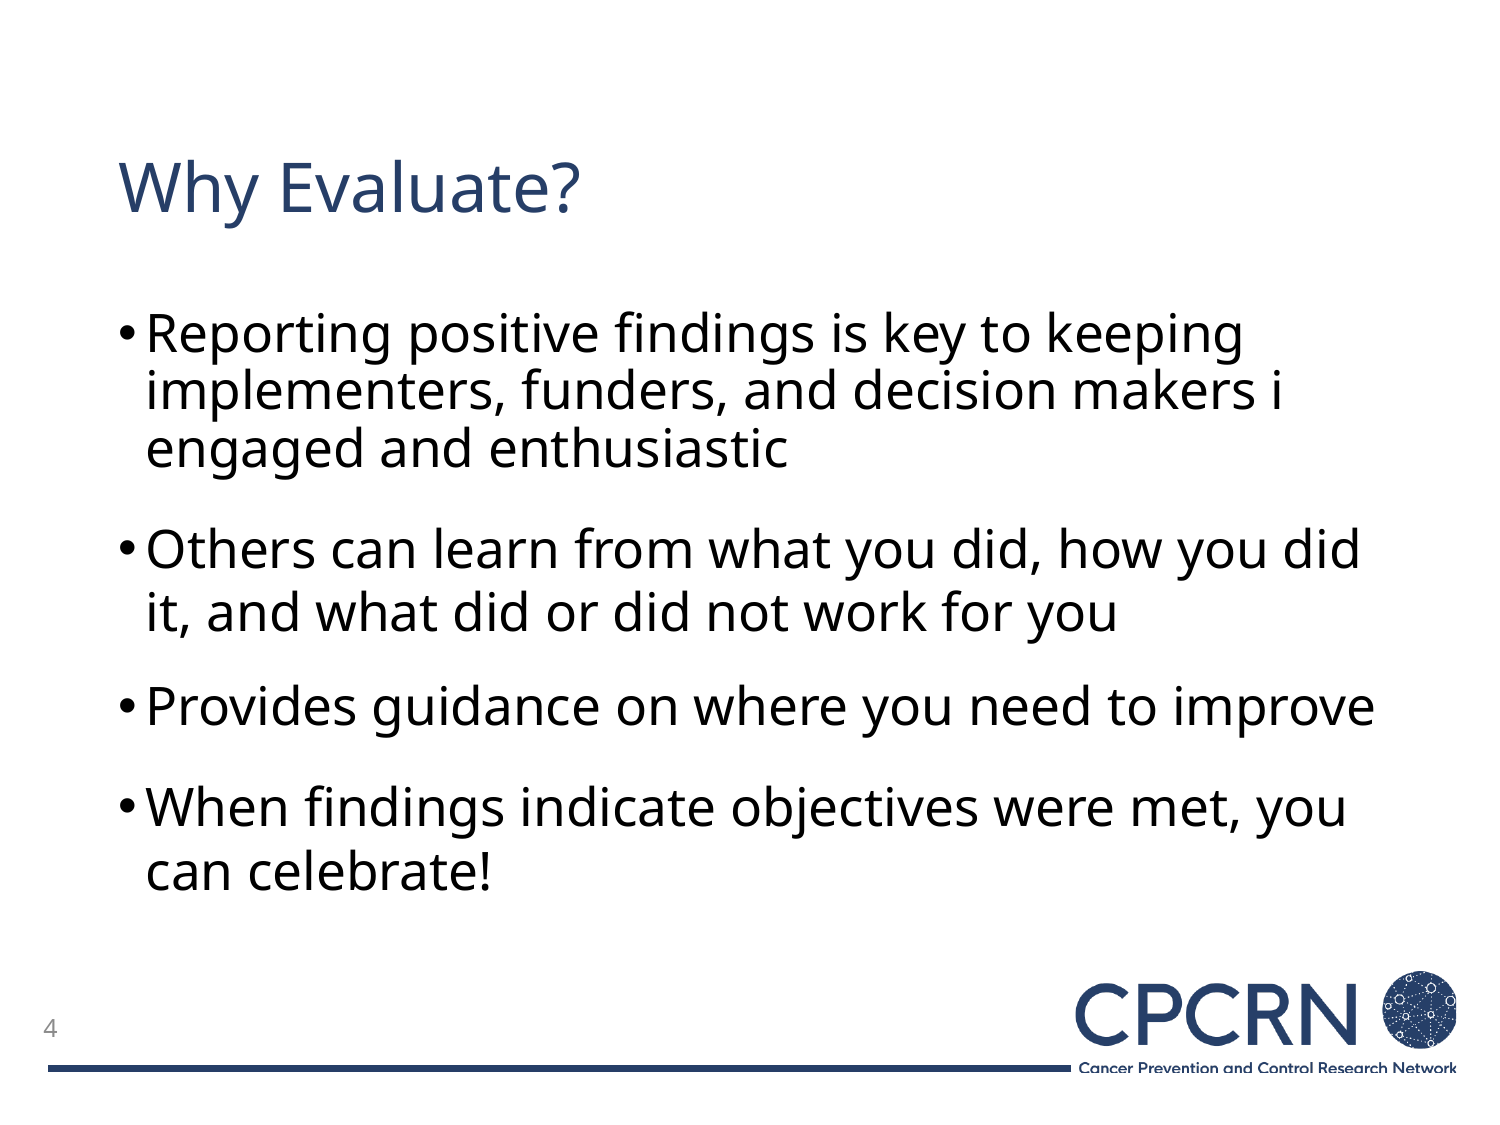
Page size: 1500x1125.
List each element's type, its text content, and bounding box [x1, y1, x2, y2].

list Reporting positive findings is key to keeping implementers, funders, and decision makers i engaged and enthusiastic Others can learn from what you did, how you did it, and what did or did not work for you Provides guidance on where you need to improve When findings indicate objectives were met, you can celebrate! [103, 299, 1397, 929]
title Why Evaluate? [103, 103, 1397, 278]
slide_number 4 [28, 999, 379, 1060]
